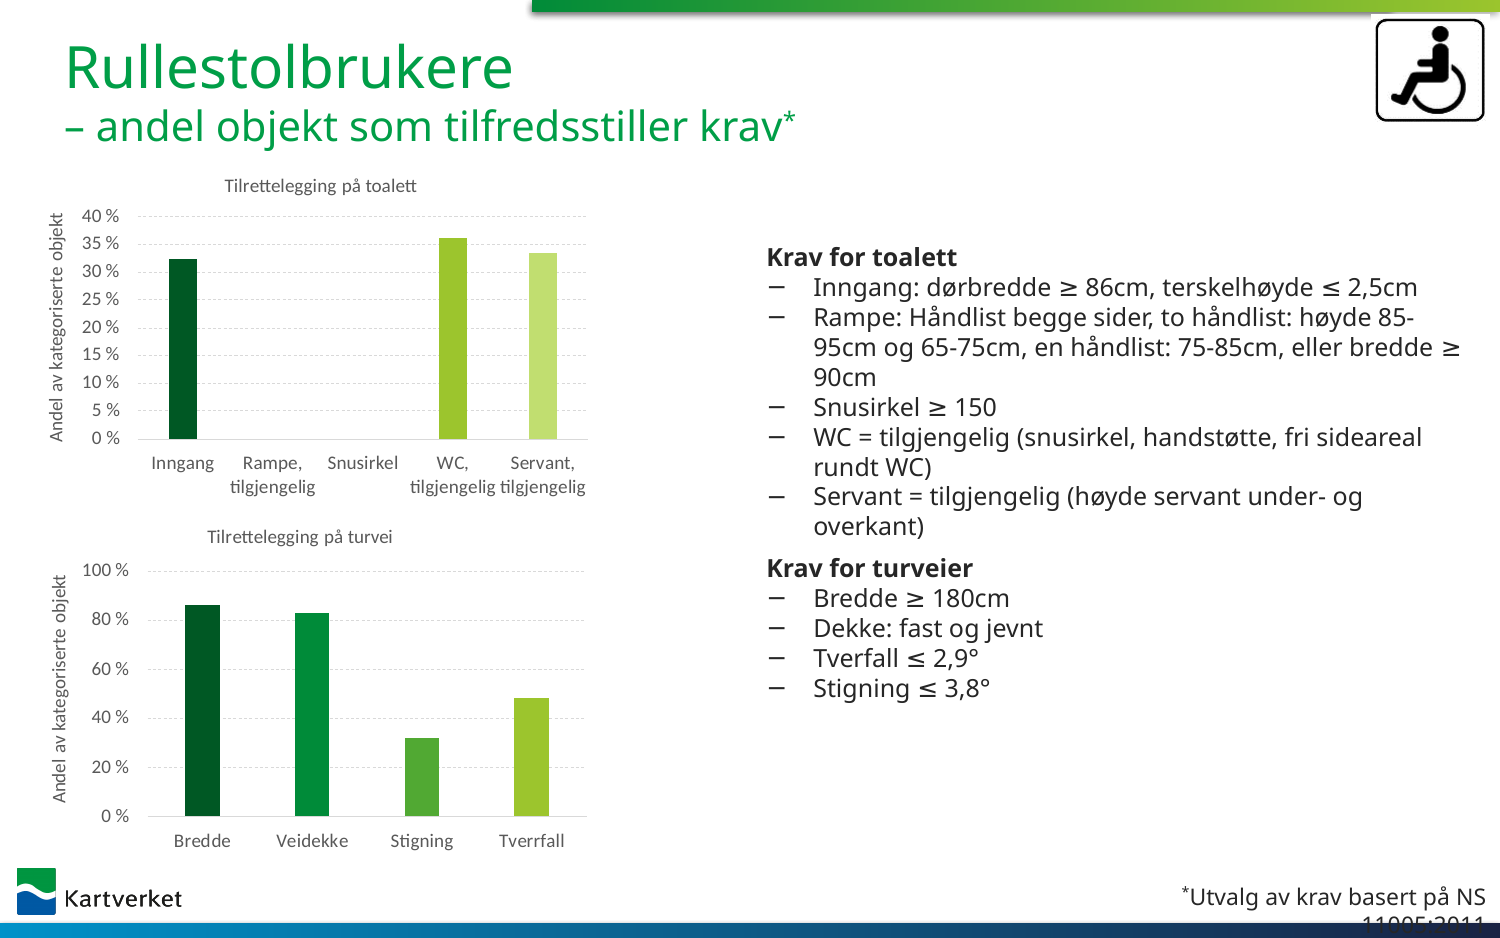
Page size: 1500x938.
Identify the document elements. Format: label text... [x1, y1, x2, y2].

picture [1371, 13, 1491, 127]
text_box *Utvalg av krav basert på NS 11005:2011 [1068, 873, 1500, 938]
text_box Krav for turveier Bredde ≥ 180cm Dekke: fast og jevnt Tverfall ≤ 2,9° Stigning ≤ 3,8° [751, 545, 1483, 710]
text_box Krav for toalett Inngang: dørbredde ≥ 86cm, terskelhøyde ≤ 2,5cm Rampe: Håndlist begge sider, to håndlist: høyde 85-95cm og 65-75cm, en håndlist: 75-85cm, eller bredde ≥ 90cm Snusirkel ≥ 150 WC = tilgjengelig (snusirkel, handstøtte, fri sideareal rundt WC) Servant = tilgjengelig (høyde servant under- og overkant) [751, 234, 1483, 545]
text_box Rullestolbrukere – andel objekt som tilfredsstiller krav* [49, 14, 1431, 158]
picture [41, 520, 598, 859]
picture [41, 166, 599, 505]
